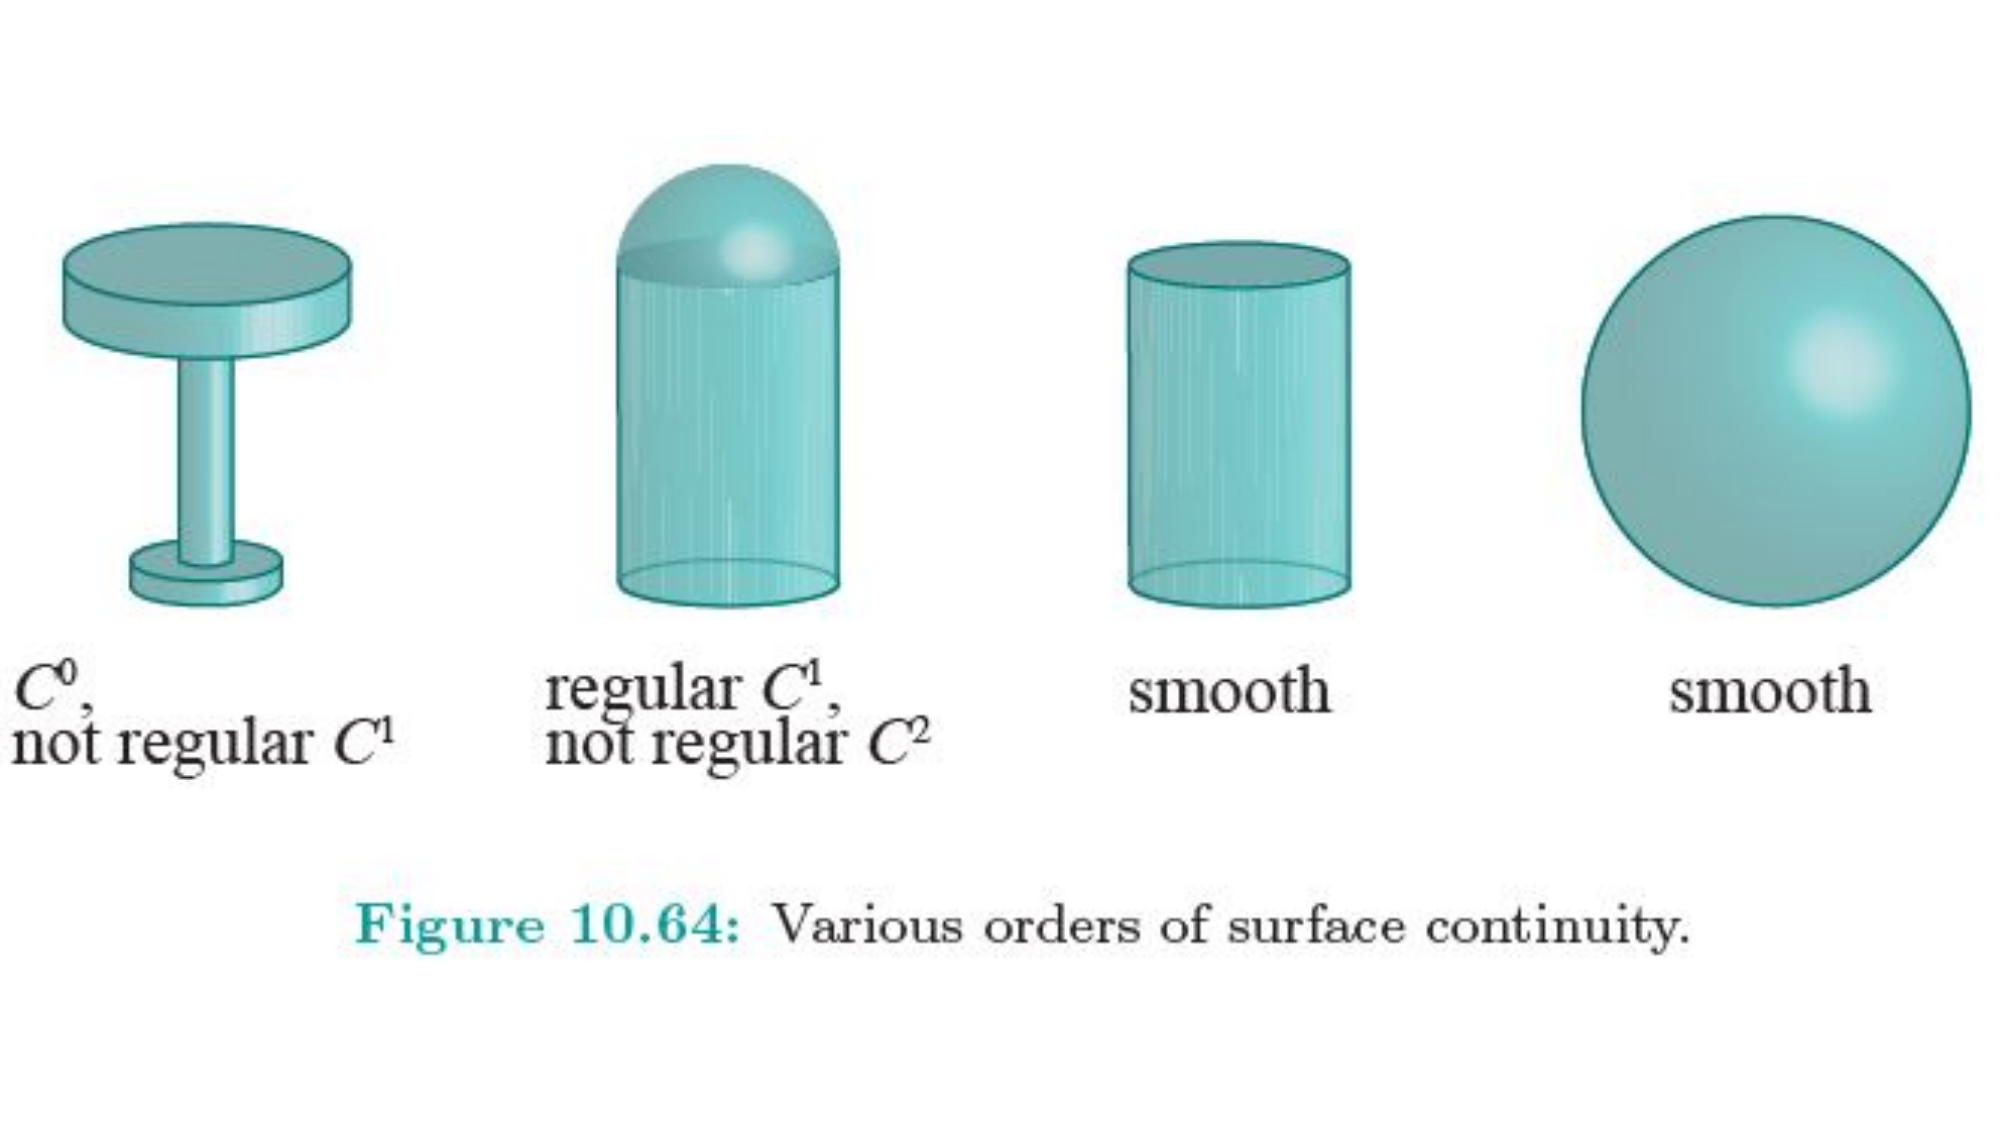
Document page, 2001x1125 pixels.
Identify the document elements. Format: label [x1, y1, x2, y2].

picture [0, 135, 2000, 989]
